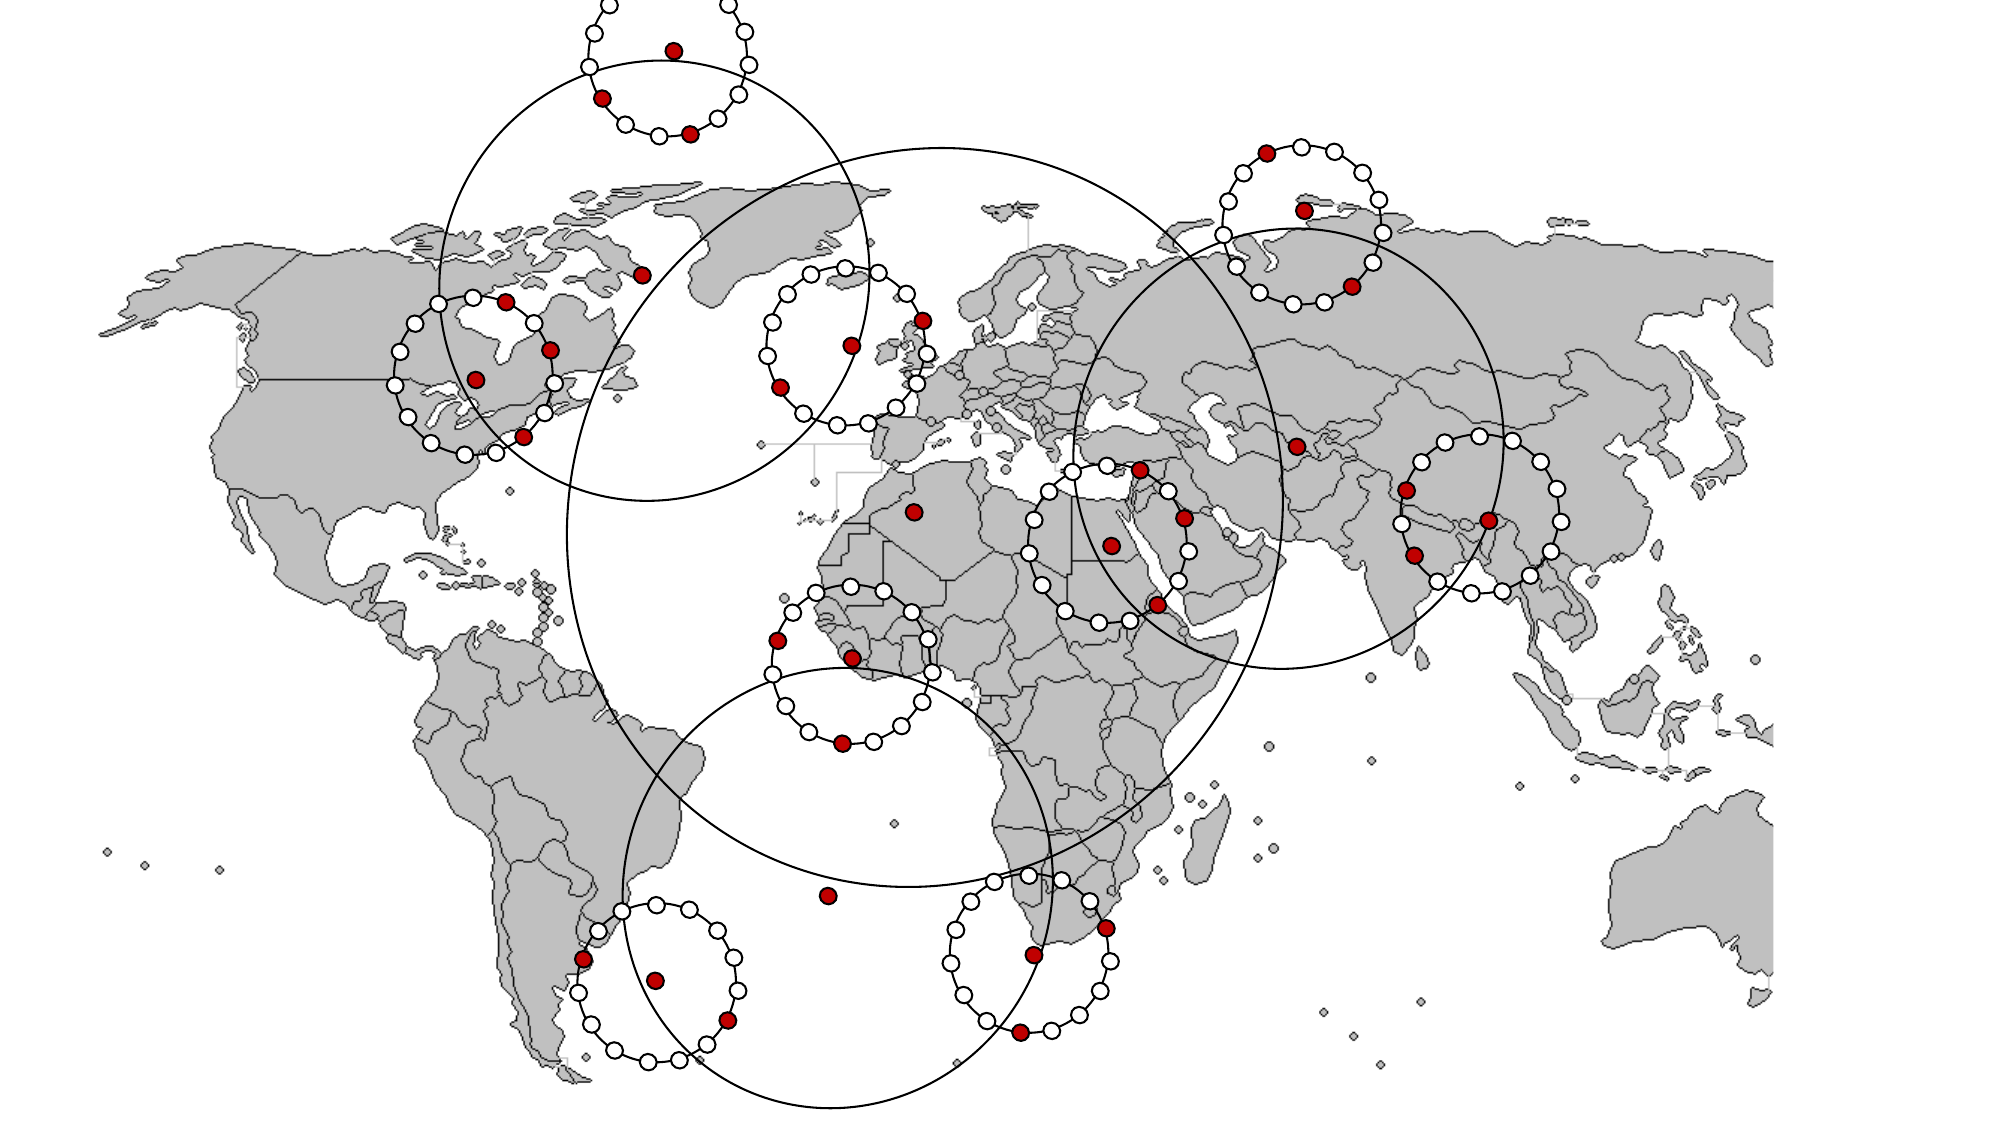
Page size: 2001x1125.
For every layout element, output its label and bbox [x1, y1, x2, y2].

text_box [333, 0, 1482, 1125]
picture [75, 165, 333, 1101]
picture [1482, 165, 1774, 1101]
